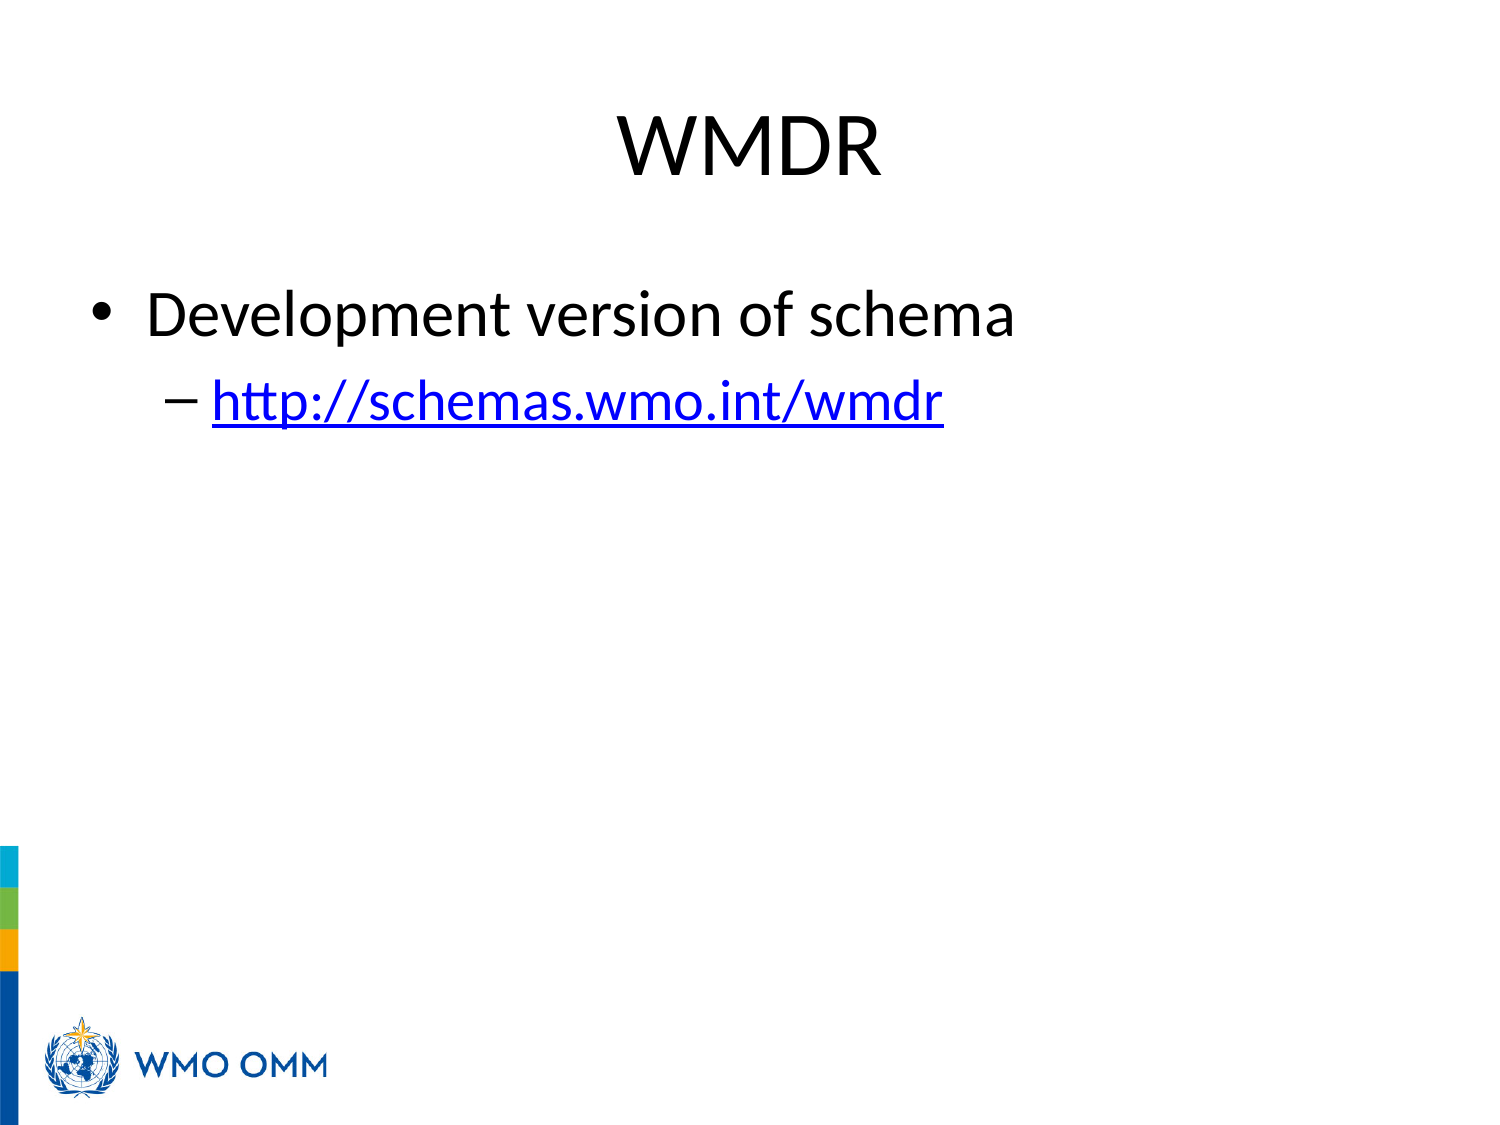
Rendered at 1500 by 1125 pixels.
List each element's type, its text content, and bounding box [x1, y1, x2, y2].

list Development version of schema http://schemas.wmo.int/wmdr [75, 262, 1425, 1005]
title WMDR [75, 45, 1425, 233]
picture [0, 845, 327, 1125]
